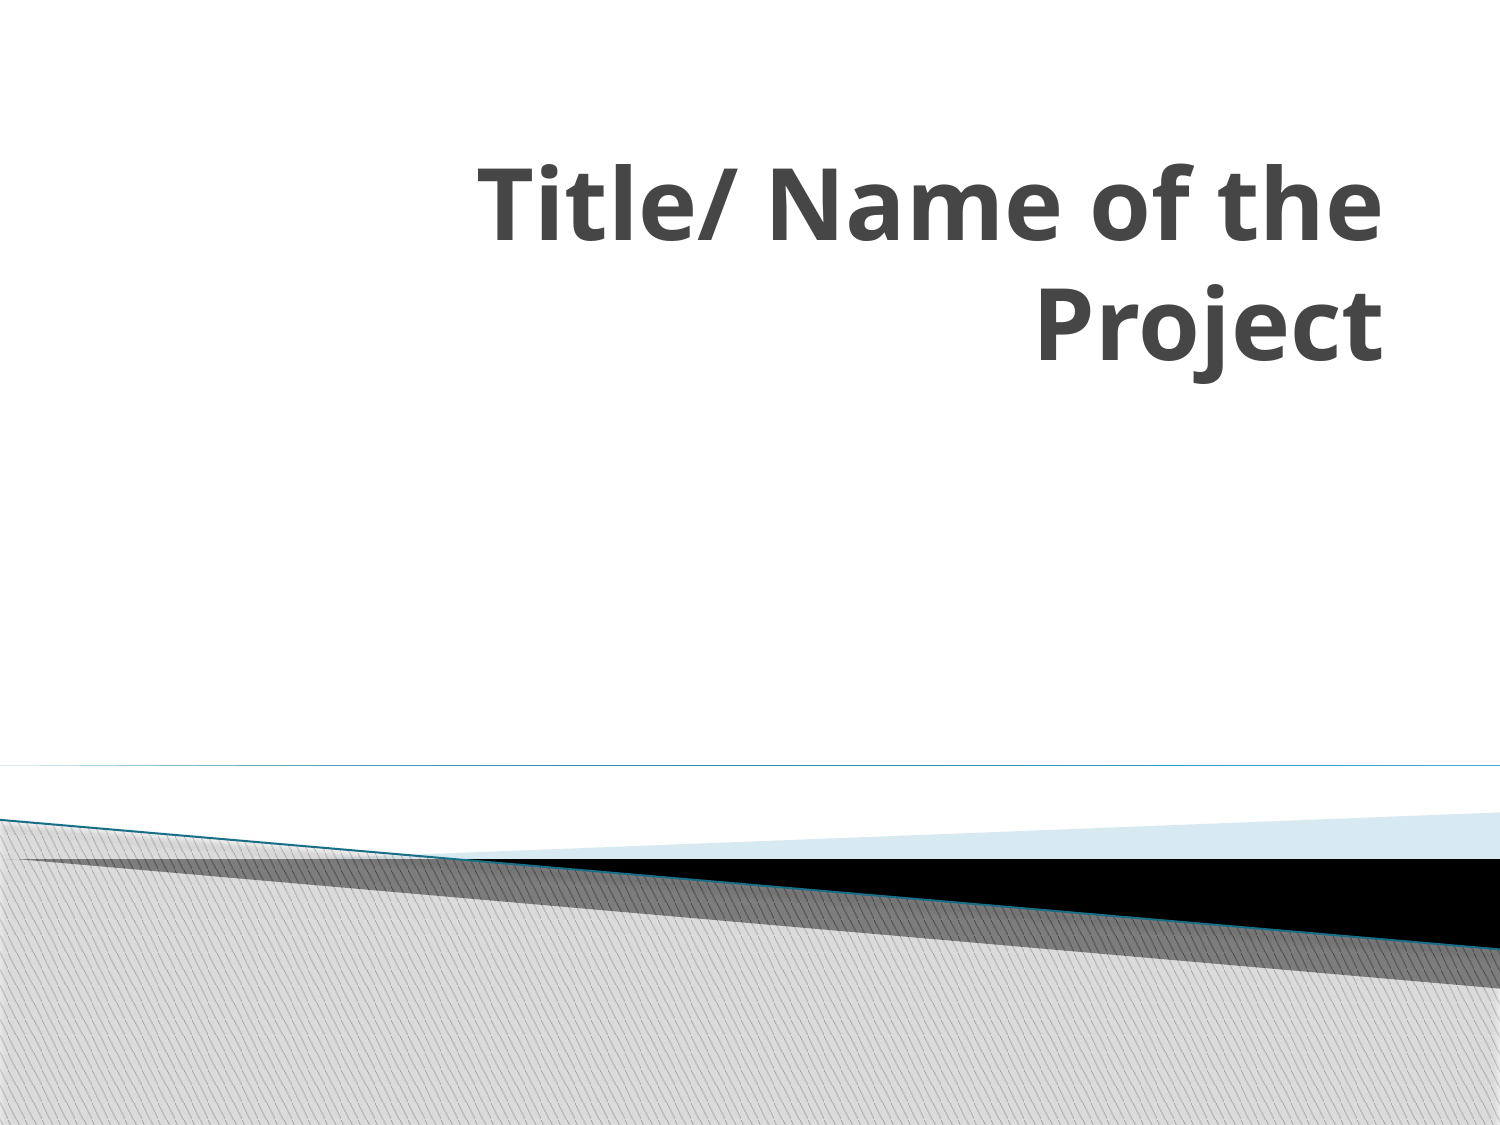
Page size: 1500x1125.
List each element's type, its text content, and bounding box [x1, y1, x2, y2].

picture [5, 859, 1500, 989]
title Title/ Name of the Project [125, 87, 1400, 388]
